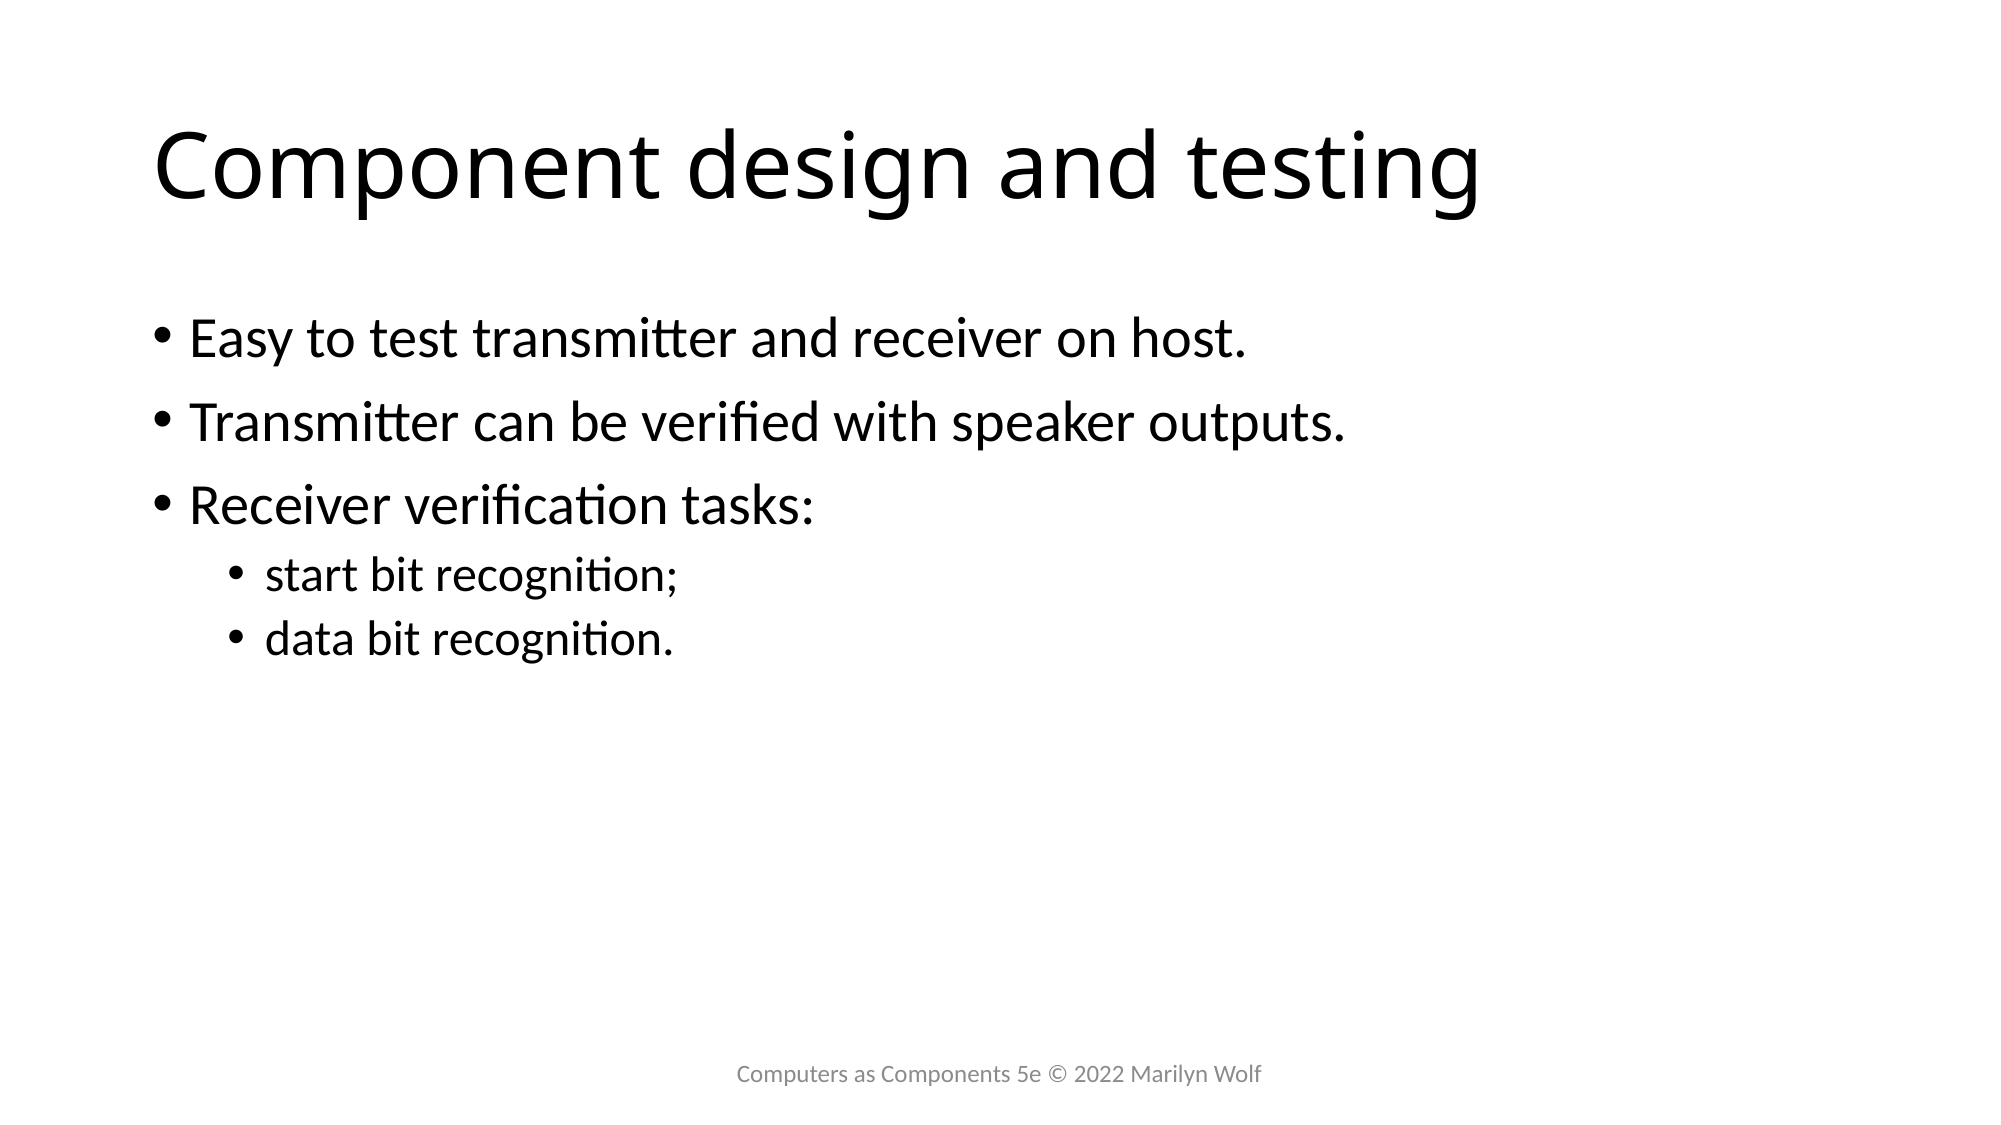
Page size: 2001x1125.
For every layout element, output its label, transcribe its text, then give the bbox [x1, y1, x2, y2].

title Component design and testing [137, 59, 1863, 278]
footer Computers as Components 5e © 2022 Marilyn Wolf [662, 1042, 1338, 1103]
list Easy to test transmitter and receiver on host. Transmitter can be verified with speaker outputs. Receiver verification tasks: start bit recognition; data bit recognition. [137, 299, 1863, 1014]
